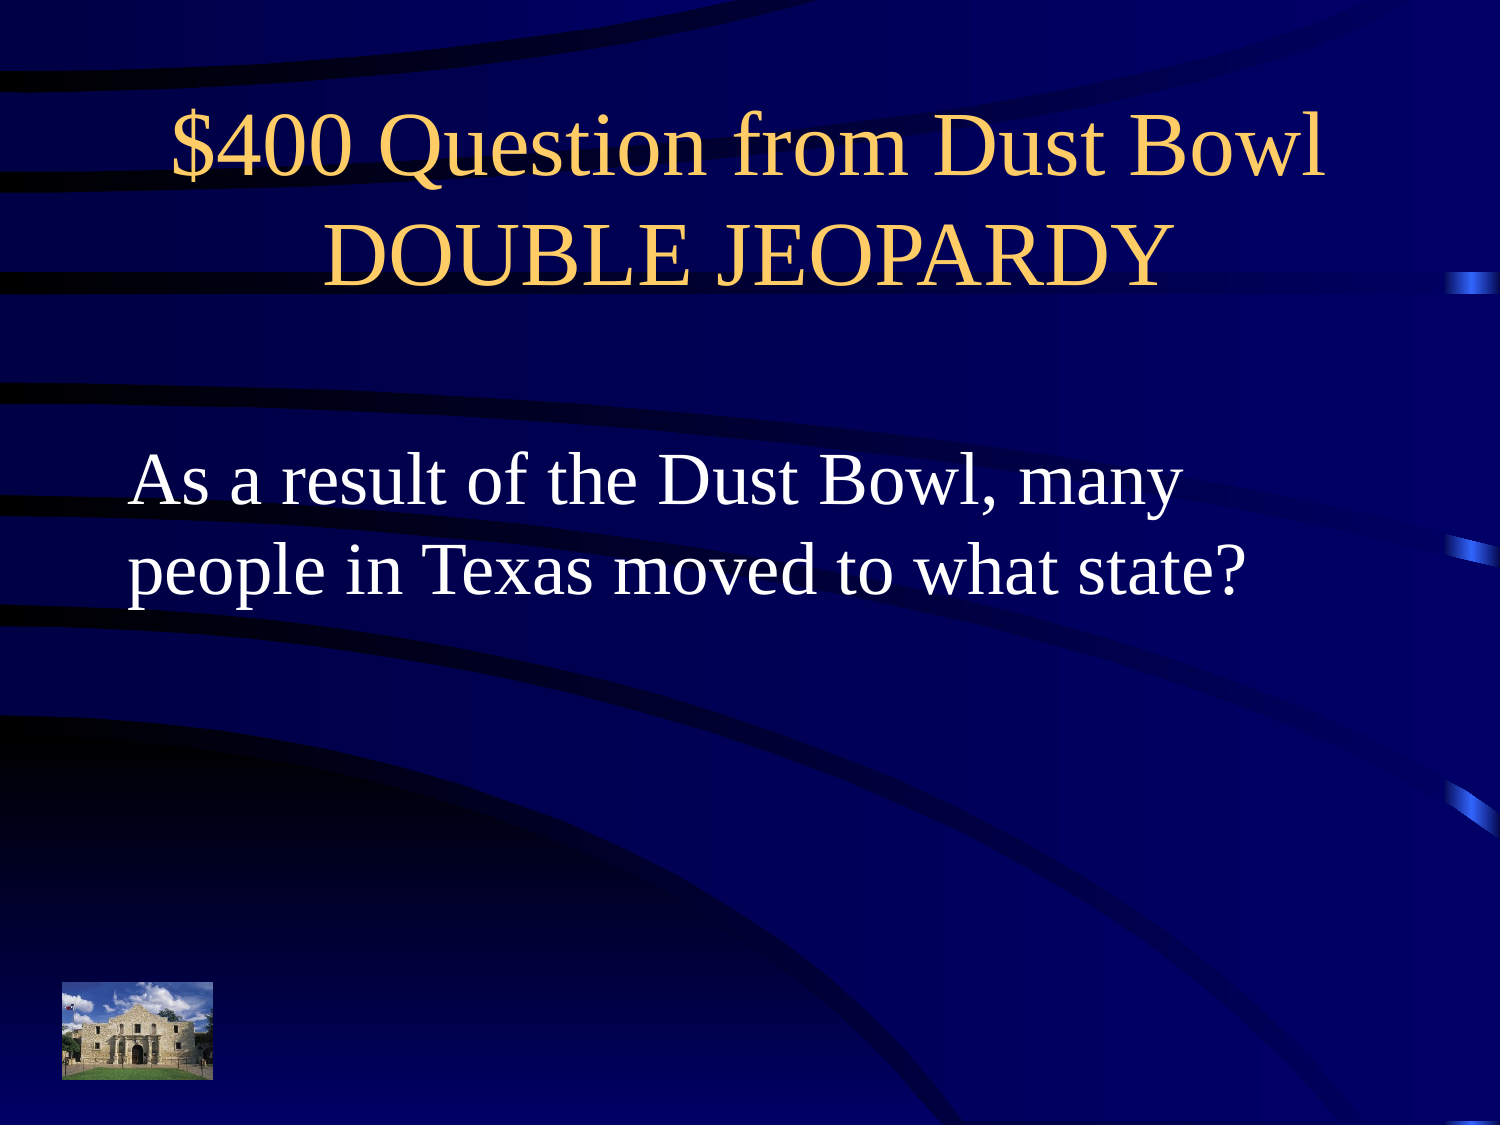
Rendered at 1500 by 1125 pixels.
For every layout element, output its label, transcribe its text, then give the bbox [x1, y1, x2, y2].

text_box As a result of the Dust Bowl, many people in Texas moved to what state? [112, 421, 1350, 617]
picture [62, 982, 213, 1081]
title $400 Question from Dust Bowl DOUBLE JEOPARDY [112, 99, 1388, 288]
